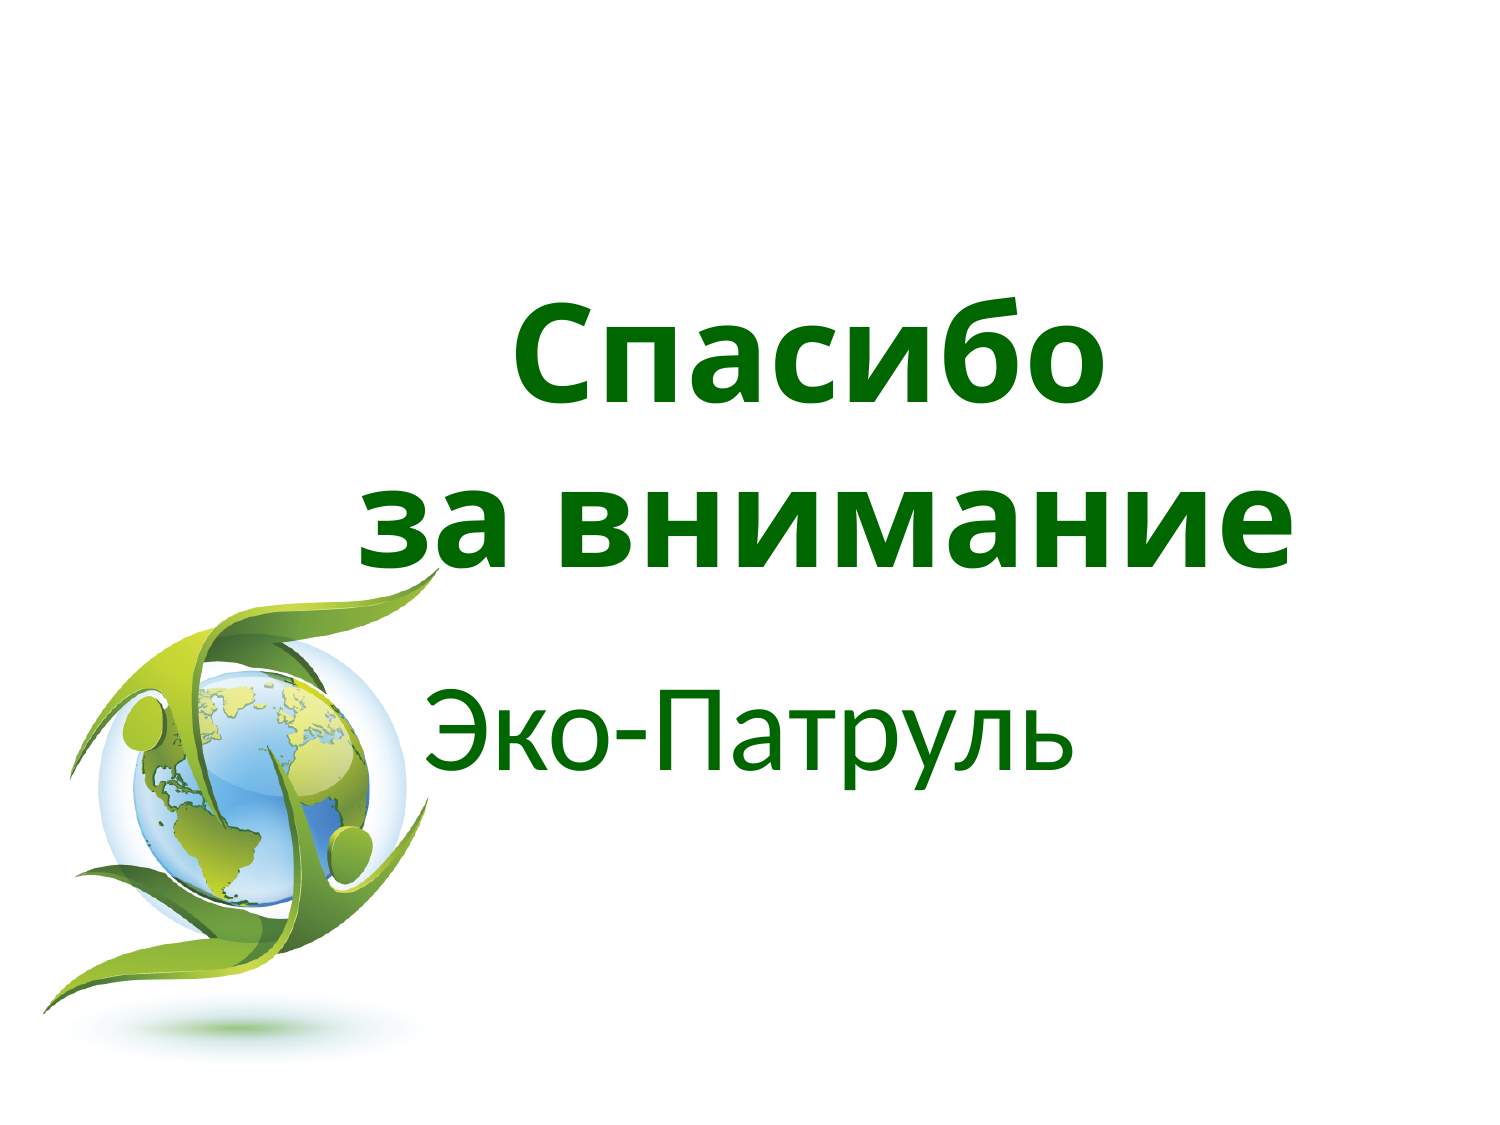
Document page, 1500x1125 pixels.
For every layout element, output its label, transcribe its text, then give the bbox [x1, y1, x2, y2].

title [140, 222, 1416, 464]
picture [0, 550, 481, 1092]
subtitle Эко-Патруль [485, 637, 1275, 925]
text_box Спасибо за внимание [341, 257, 1313, 603]
